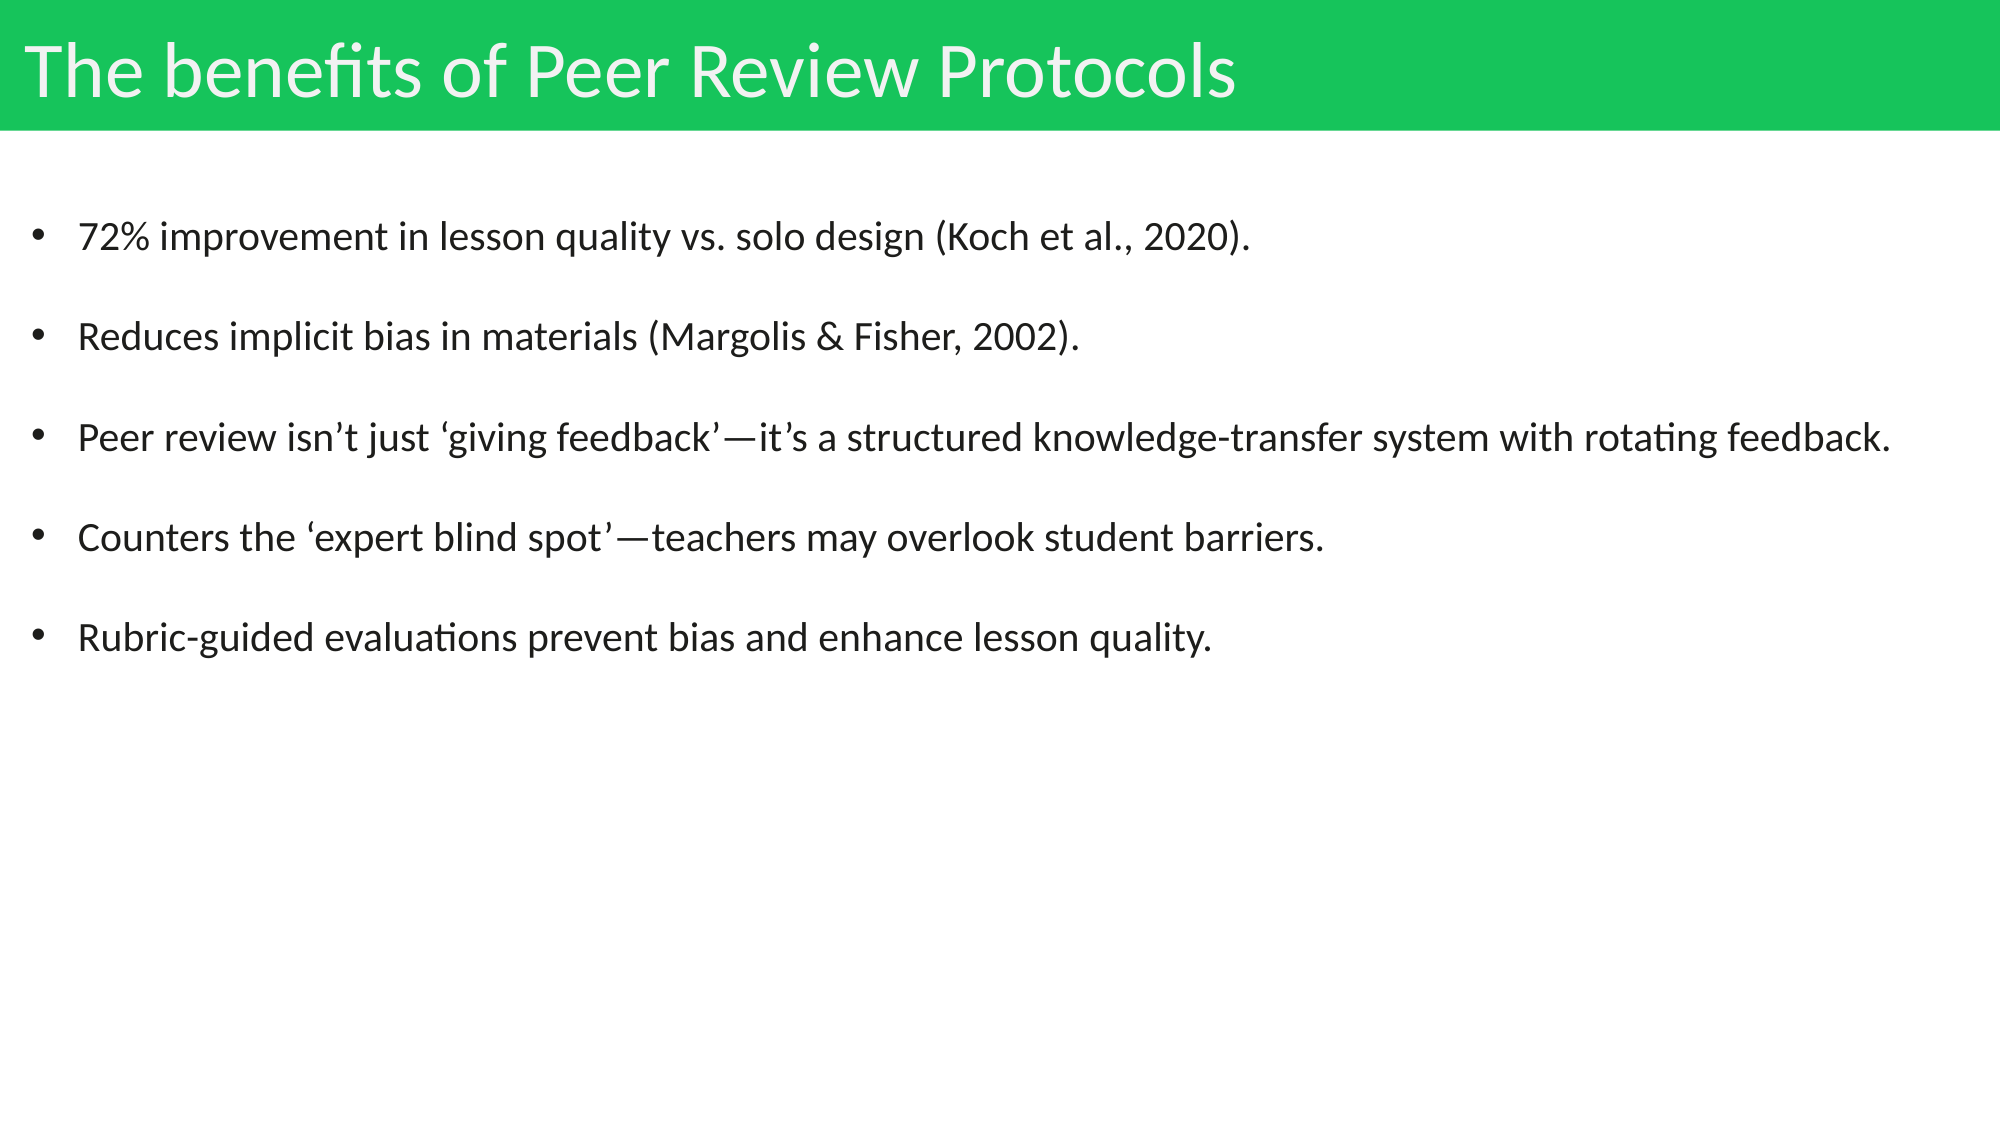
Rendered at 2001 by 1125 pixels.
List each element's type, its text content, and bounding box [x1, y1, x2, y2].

title The benefits of Peer Review Protocols [16, 13, 1976, 131]
list 72% improvement in lesson quality vs. solo design (Koch et al., 2020). Reduces implicit bias in materials (Margolis & Fisher, 2002). Peer review isn’t just ‘giving feedback’—it’s a structured knowledge-transfer system with rotating feedback. Counters the ‘expert blind spot’—teachers may overlook student barriers. Rubric-guided evaluations prevent bias and enhance lesson quality. [16, 151, 1976, 1108]
